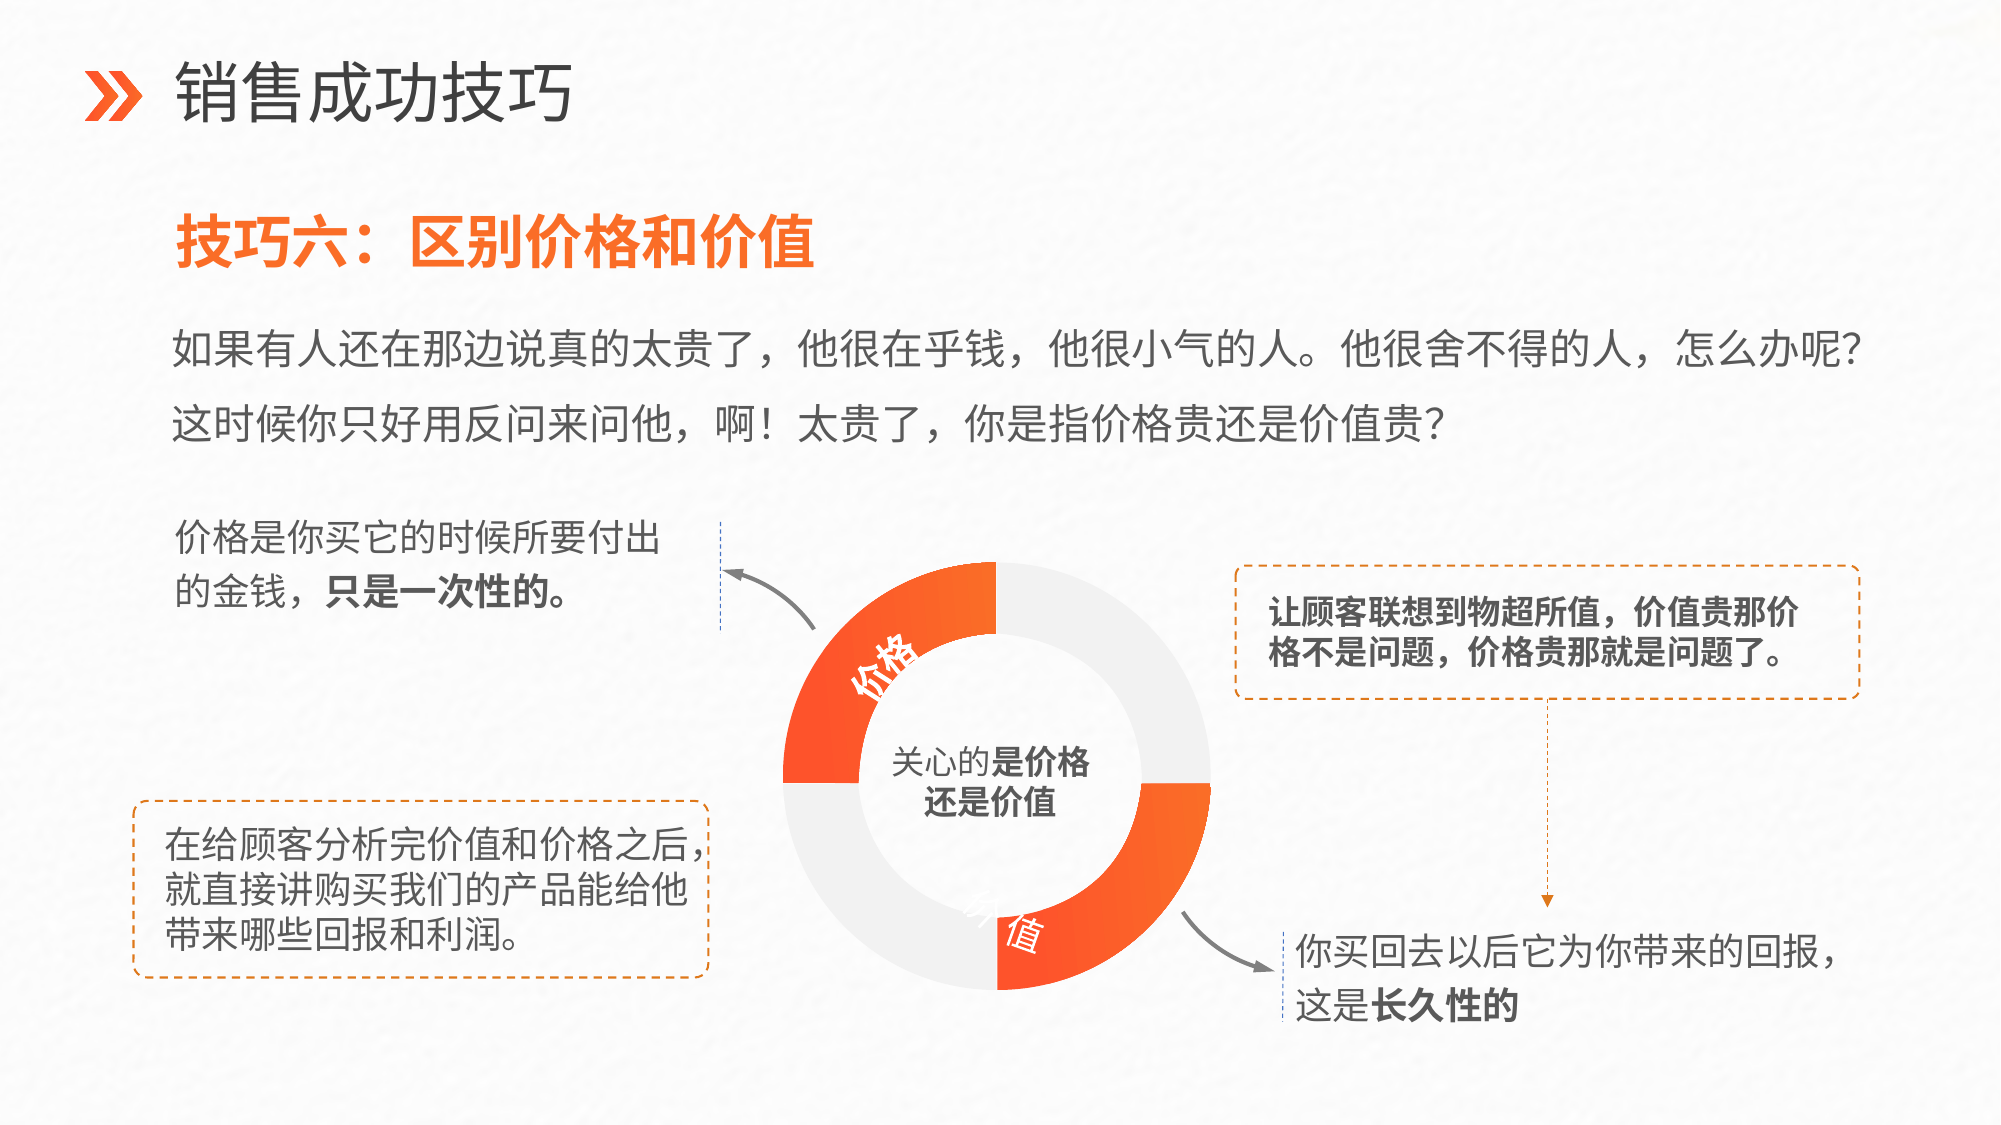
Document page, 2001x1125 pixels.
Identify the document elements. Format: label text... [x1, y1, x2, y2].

text_box 你买回去以后它为你带来的回报，这是长久性的 [1295, 927, 1864, 1019]
text_box 价格是你买它的时候所要付出的金钱，只是一次性的。 [174, 513, 678, 565]
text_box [133, 565, 1860, 978]
text_box 销售成功技巧 [158, 43, 590, 139]
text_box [84, 71, 143, 121]
text_box 技巧六：区别价格和价值 [160, 197, 832, 283]
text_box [782, 978, 1211, 990]
text_box 如果有人还在那边说真的太贵了，他很在乎钱，他很小气的人。他很舍不得的人，怎么办呢？这时候你只好用反问来问他，啊！太贵了，你是指价格贵还是价值贵？ [156, 290, 1864, 456]
